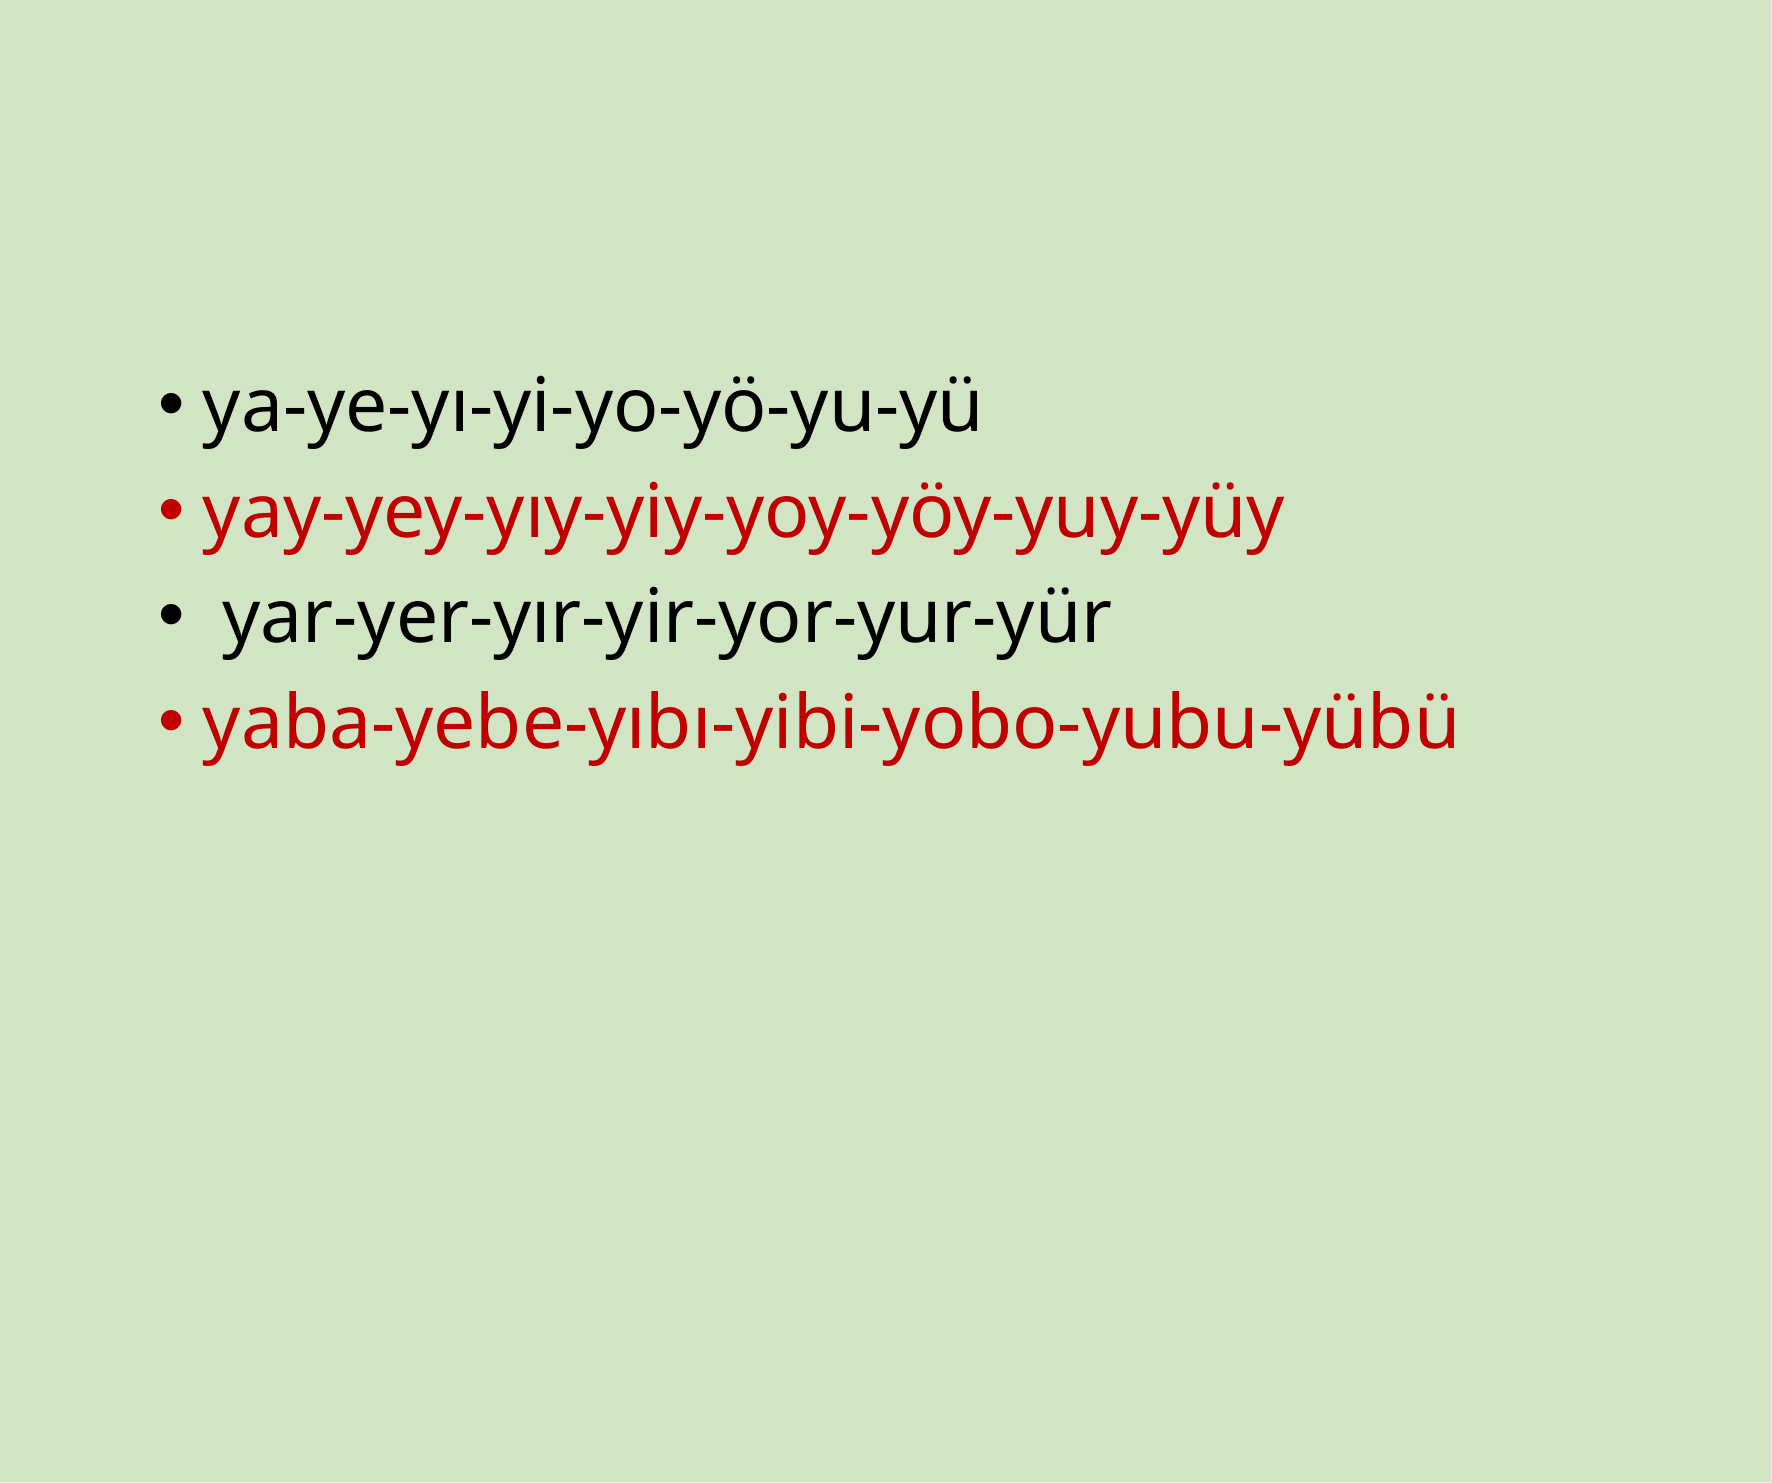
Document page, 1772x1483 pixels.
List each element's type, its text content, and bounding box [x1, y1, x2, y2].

list ya-ye-yı-yi-yo-yö-yu-yü yay-yey-yıy-yiy-yoy-yöy-yuy-yüy yar-yer-yır-yir-yor-yur-yür yaba-yebe-yıbı-yibi-yobo-yubu-yübü [143, 359, 1659, 960]
